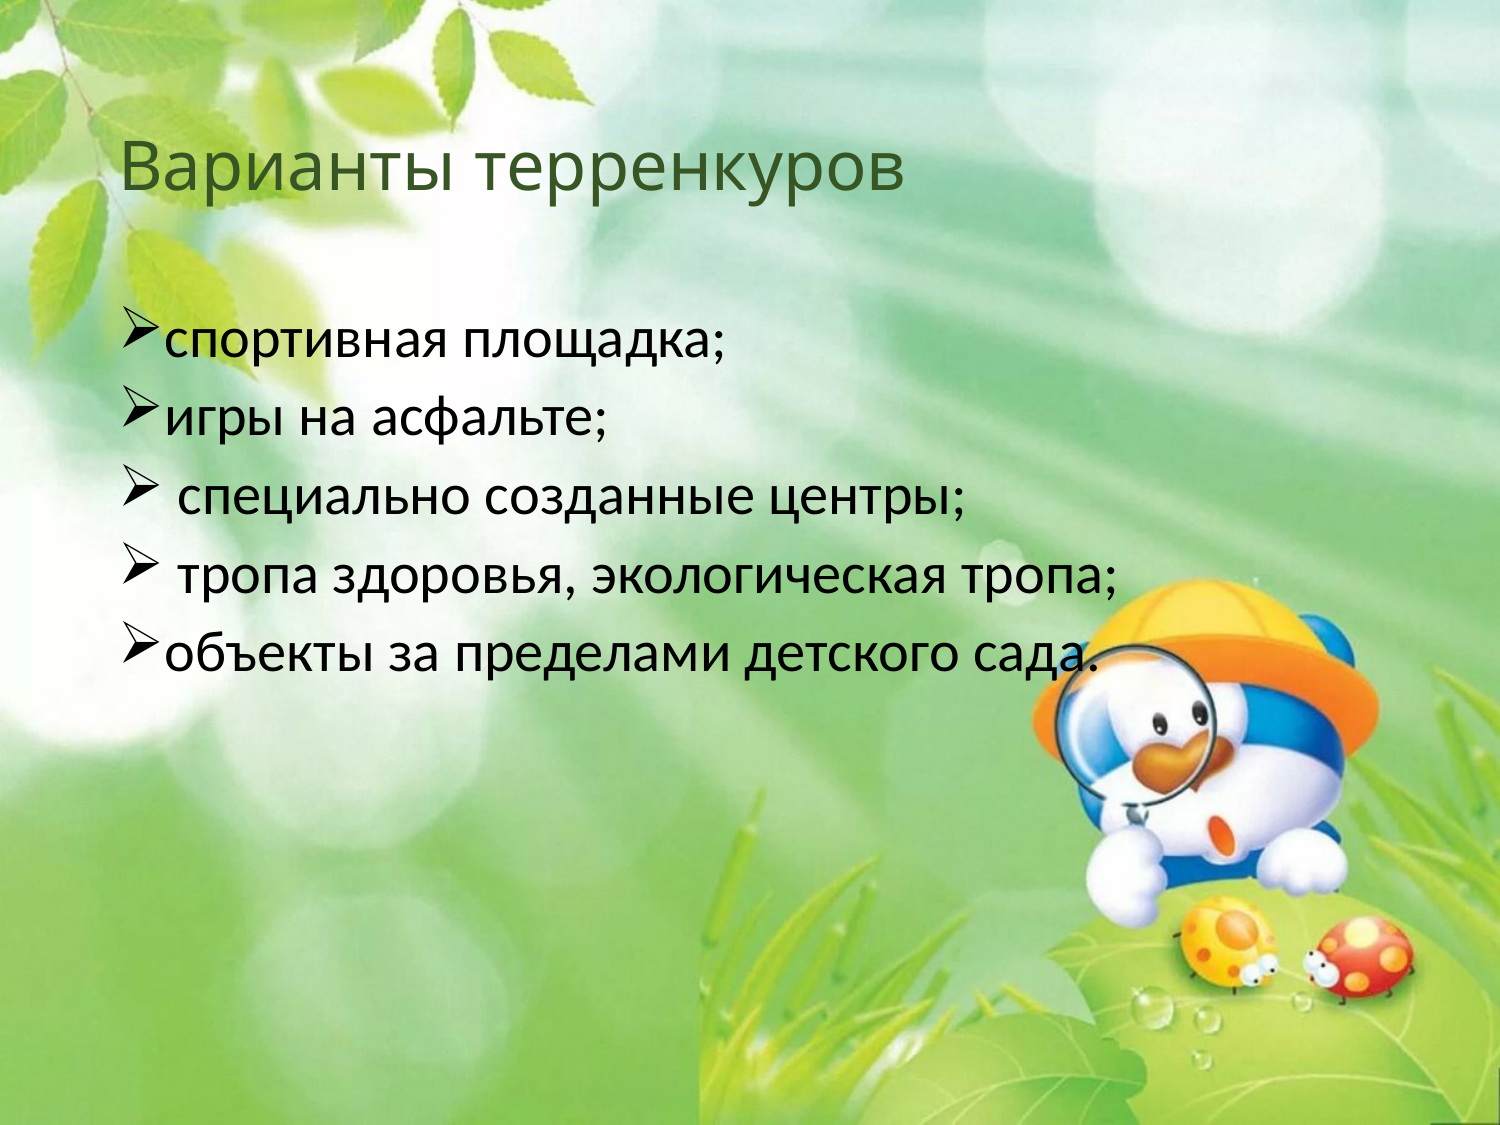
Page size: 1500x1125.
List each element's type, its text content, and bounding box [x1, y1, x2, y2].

picture [0, 0, 1500, 1125]
title Варианты терренкуров [103, 59, 1397, 278]
list спортивная площадка; игры на асфальте; специально созданные центры; тропа здоровья, экологическая тропа; объекты за пределами детского сада. [103, 299, 1397, 1014]
